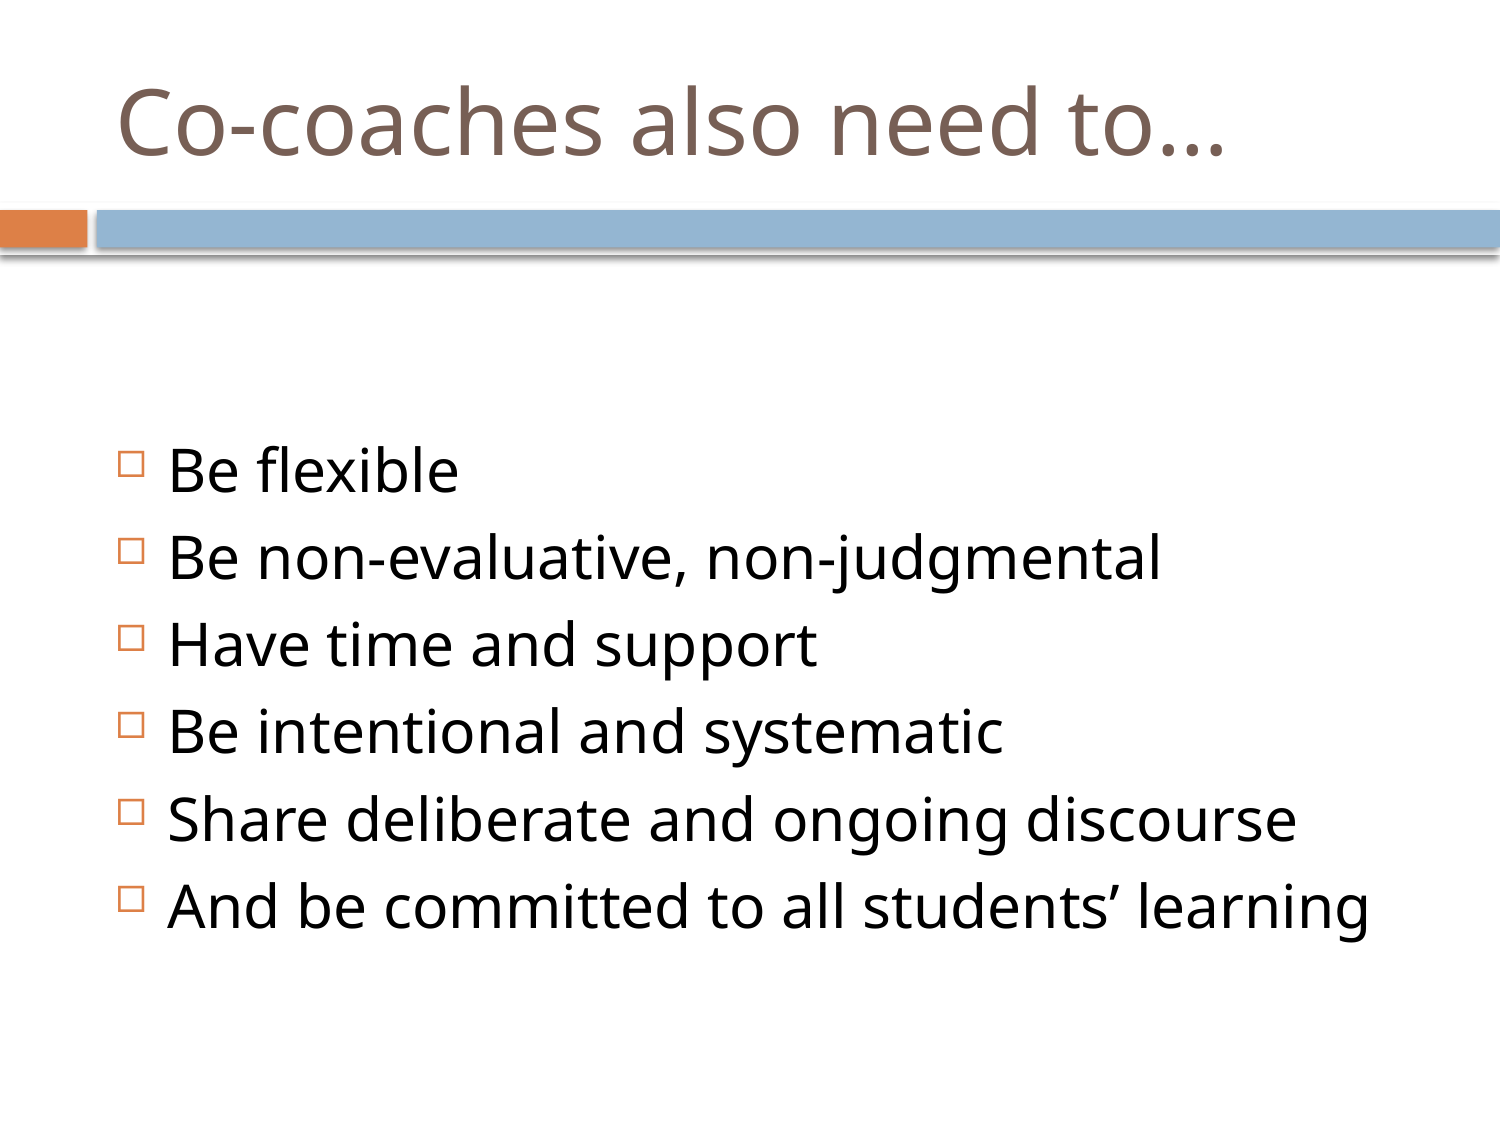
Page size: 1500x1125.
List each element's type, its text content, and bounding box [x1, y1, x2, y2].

title Co-coaches also need to… [100, 37, 1438, 200]
list Be flexible Be non-evaluative, non-judgmental Have time and support Be intentional and systematic Share deliberate and ongoing discourse And be committed to all students’ learning [100, 425, 1438, 1000]
